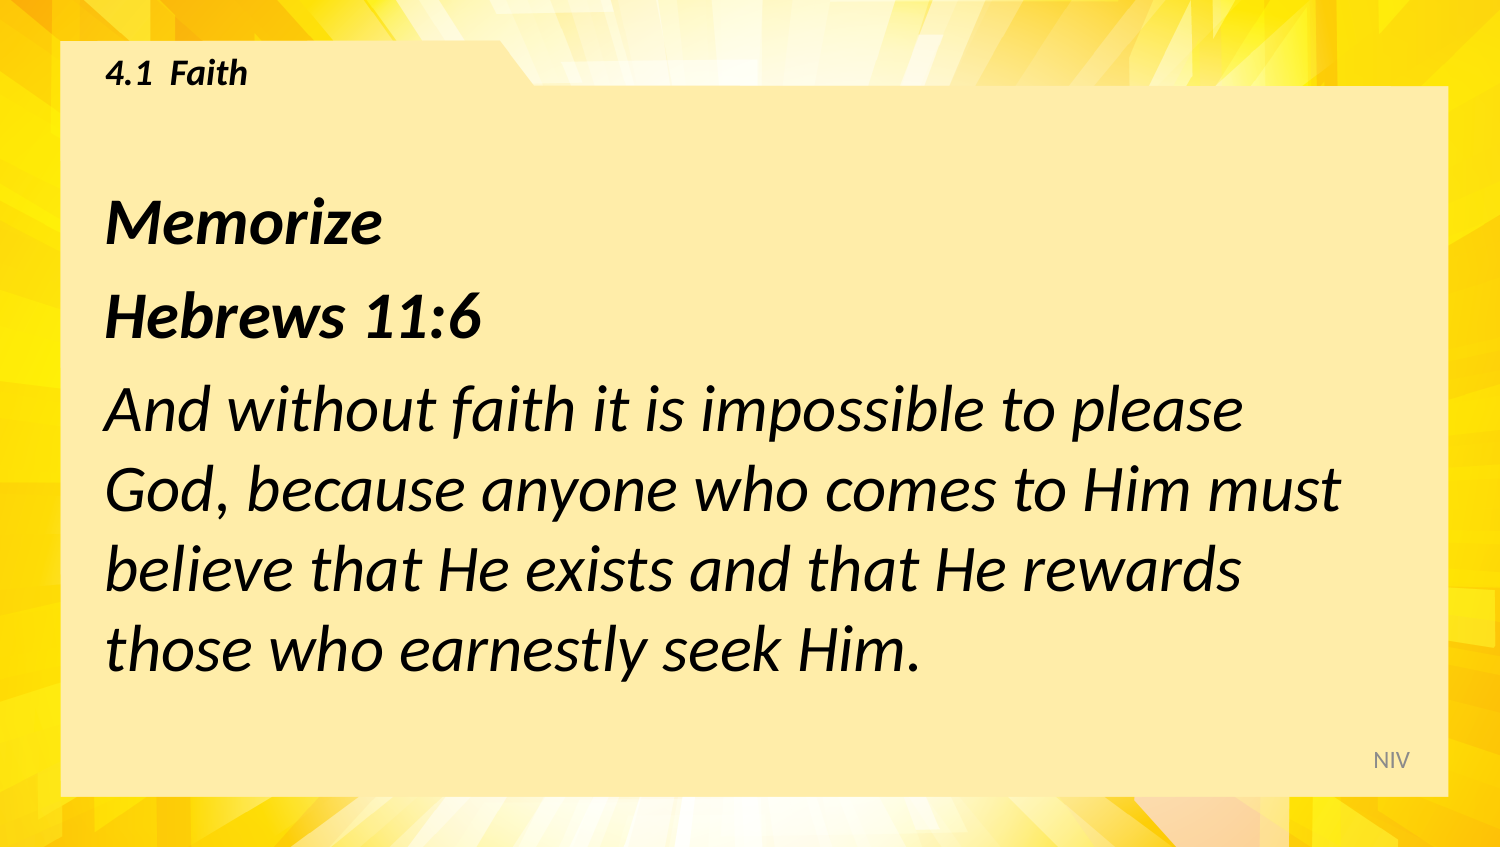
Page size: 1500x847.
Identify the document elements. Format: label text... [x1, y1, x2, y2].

footer NIV [950, 736, 1425, 782]
list Memorize Hebrews 11:6 And without faith it is impossible to please God, because anyone who comes to Him must believe that He exists and that He rewards those who earnestly seek Him. [89, 141, 1403, 722]
title 4.1 Faith [89, 33, 1420, 108]
picture [0, 0, 1500, 847]
